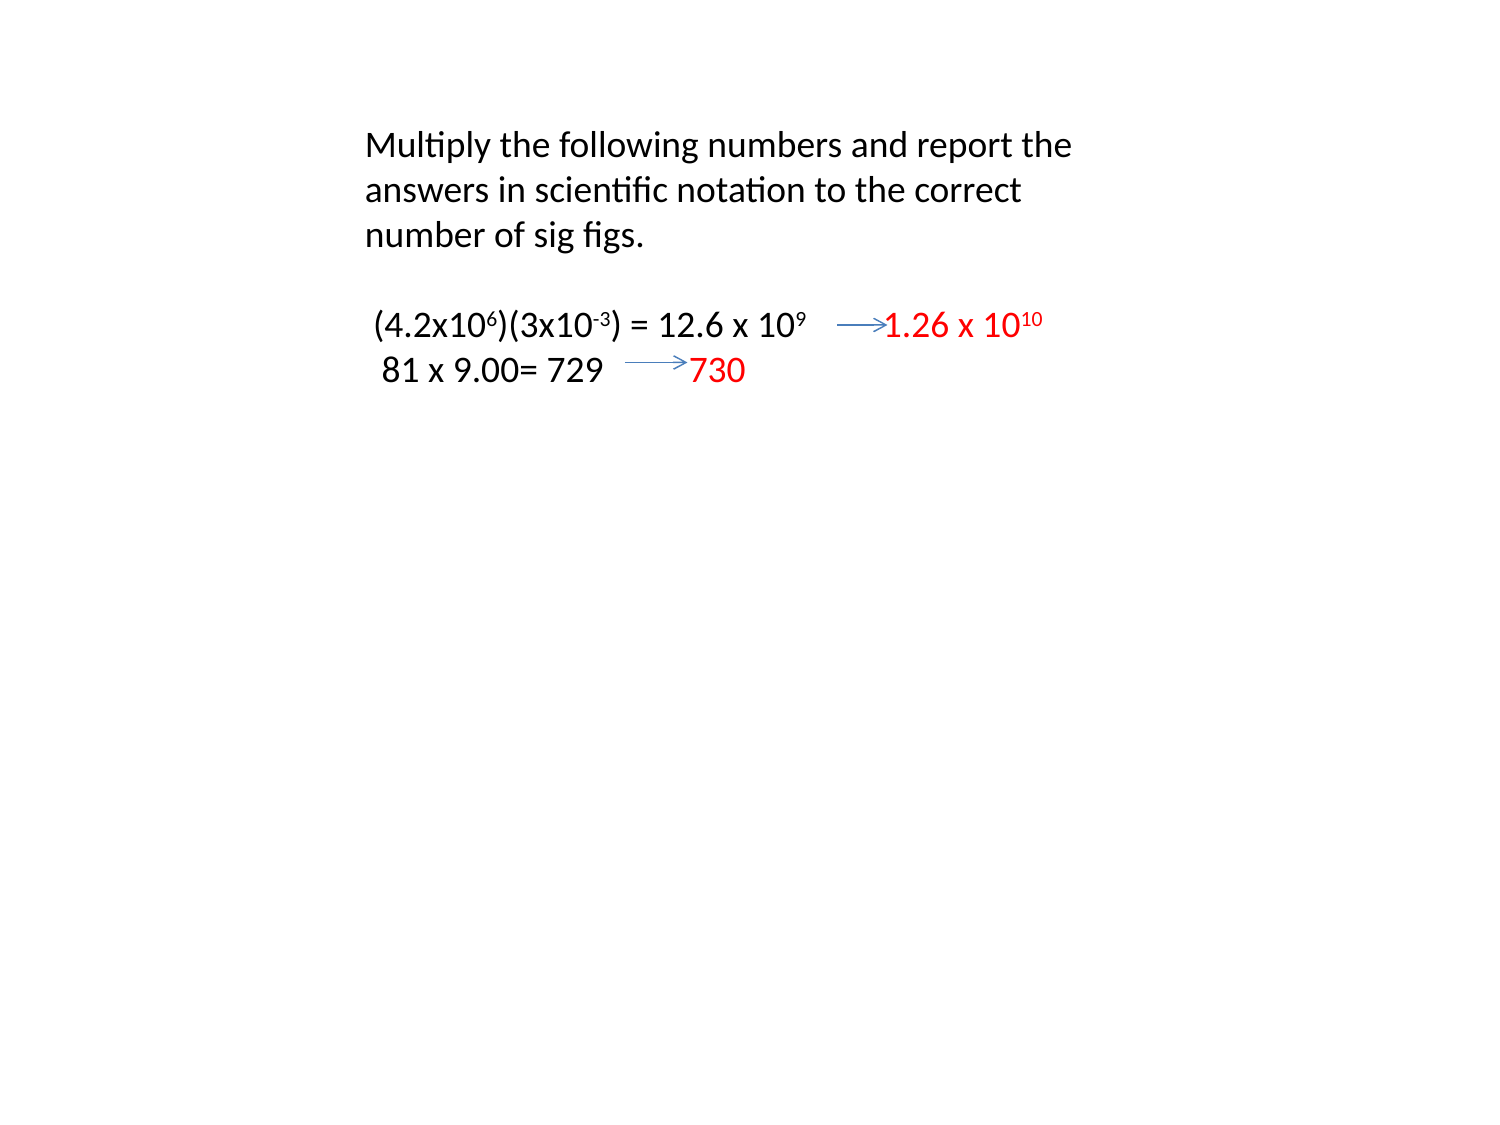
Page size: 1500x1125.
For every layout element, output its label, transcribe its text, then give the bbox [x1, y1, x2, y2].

text_box Multiply the following numbers and report the answers in scientific notation to the correct number of sig figs. (4.2x106)(3x10-3) = 12.6 x 109 1.26 x 1010 81 x 9.00= 729 730 [349, 112, 1100, 398]
